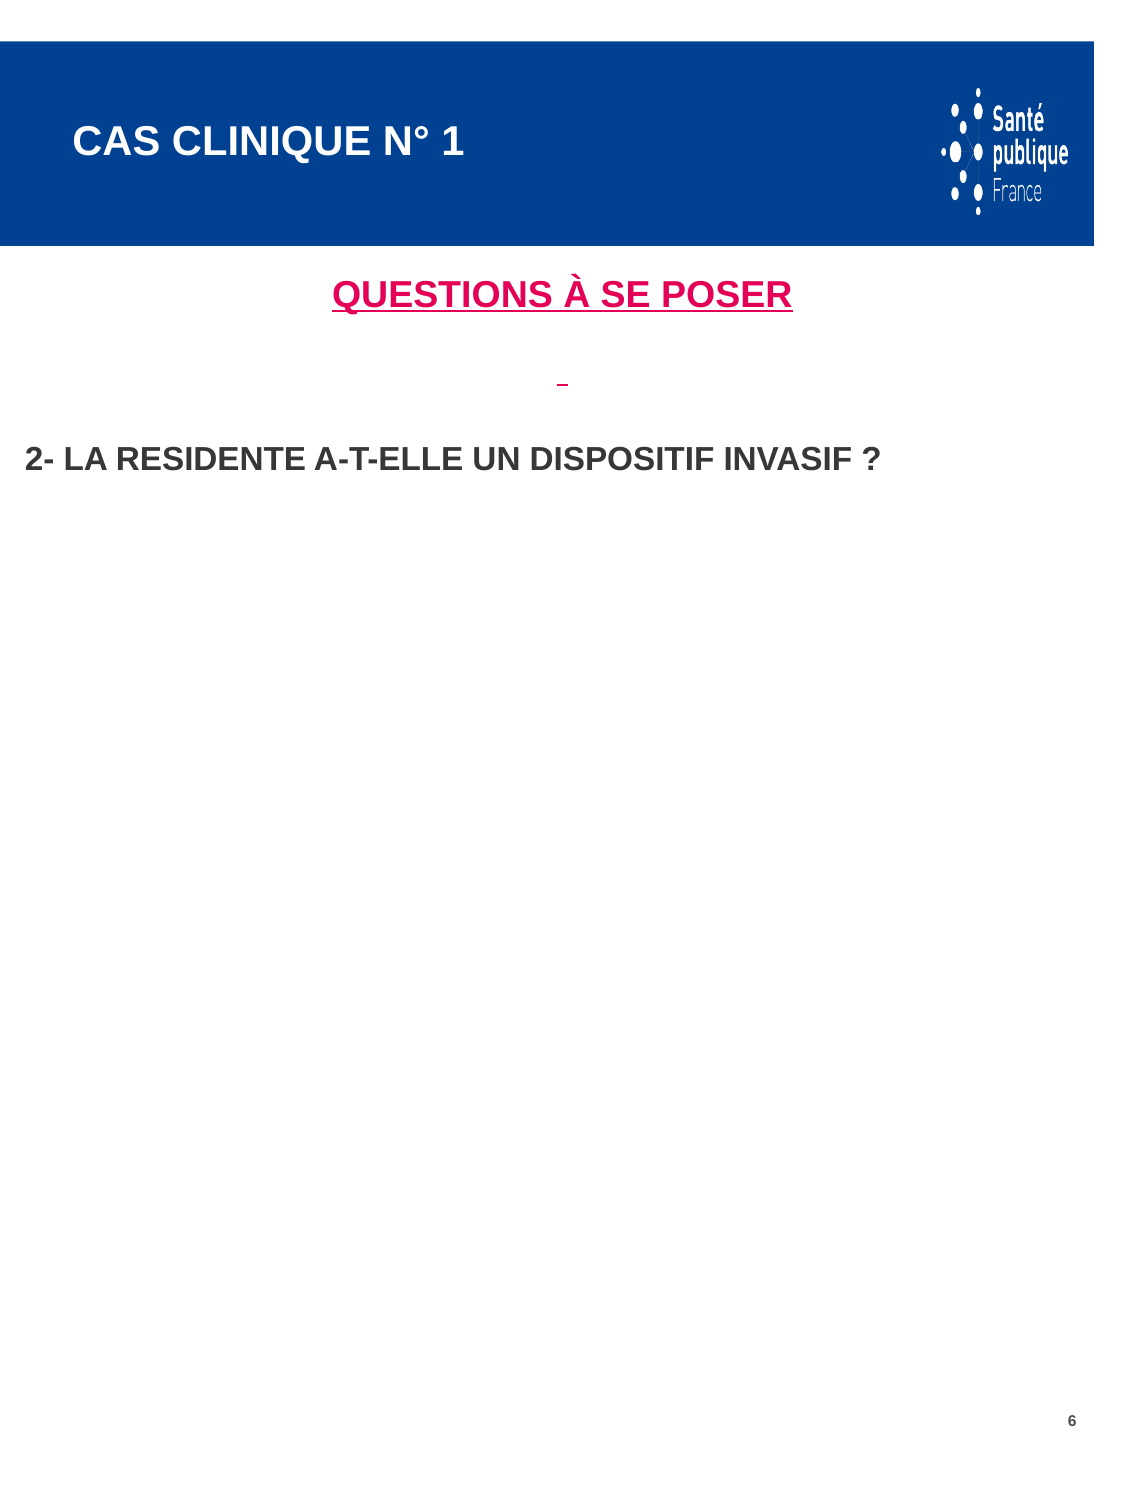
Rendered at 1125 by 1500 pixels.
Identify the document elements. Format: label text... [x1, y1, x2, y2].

list Questions à se poser 2- LA RESIDENTE A-T-ELLE un Dispositif invasif ? [19, 265, 1106, 1483]
title Cas clinique n° 1 [66, 41, 908, 246]
picture [941, 88, 1068, 215]
